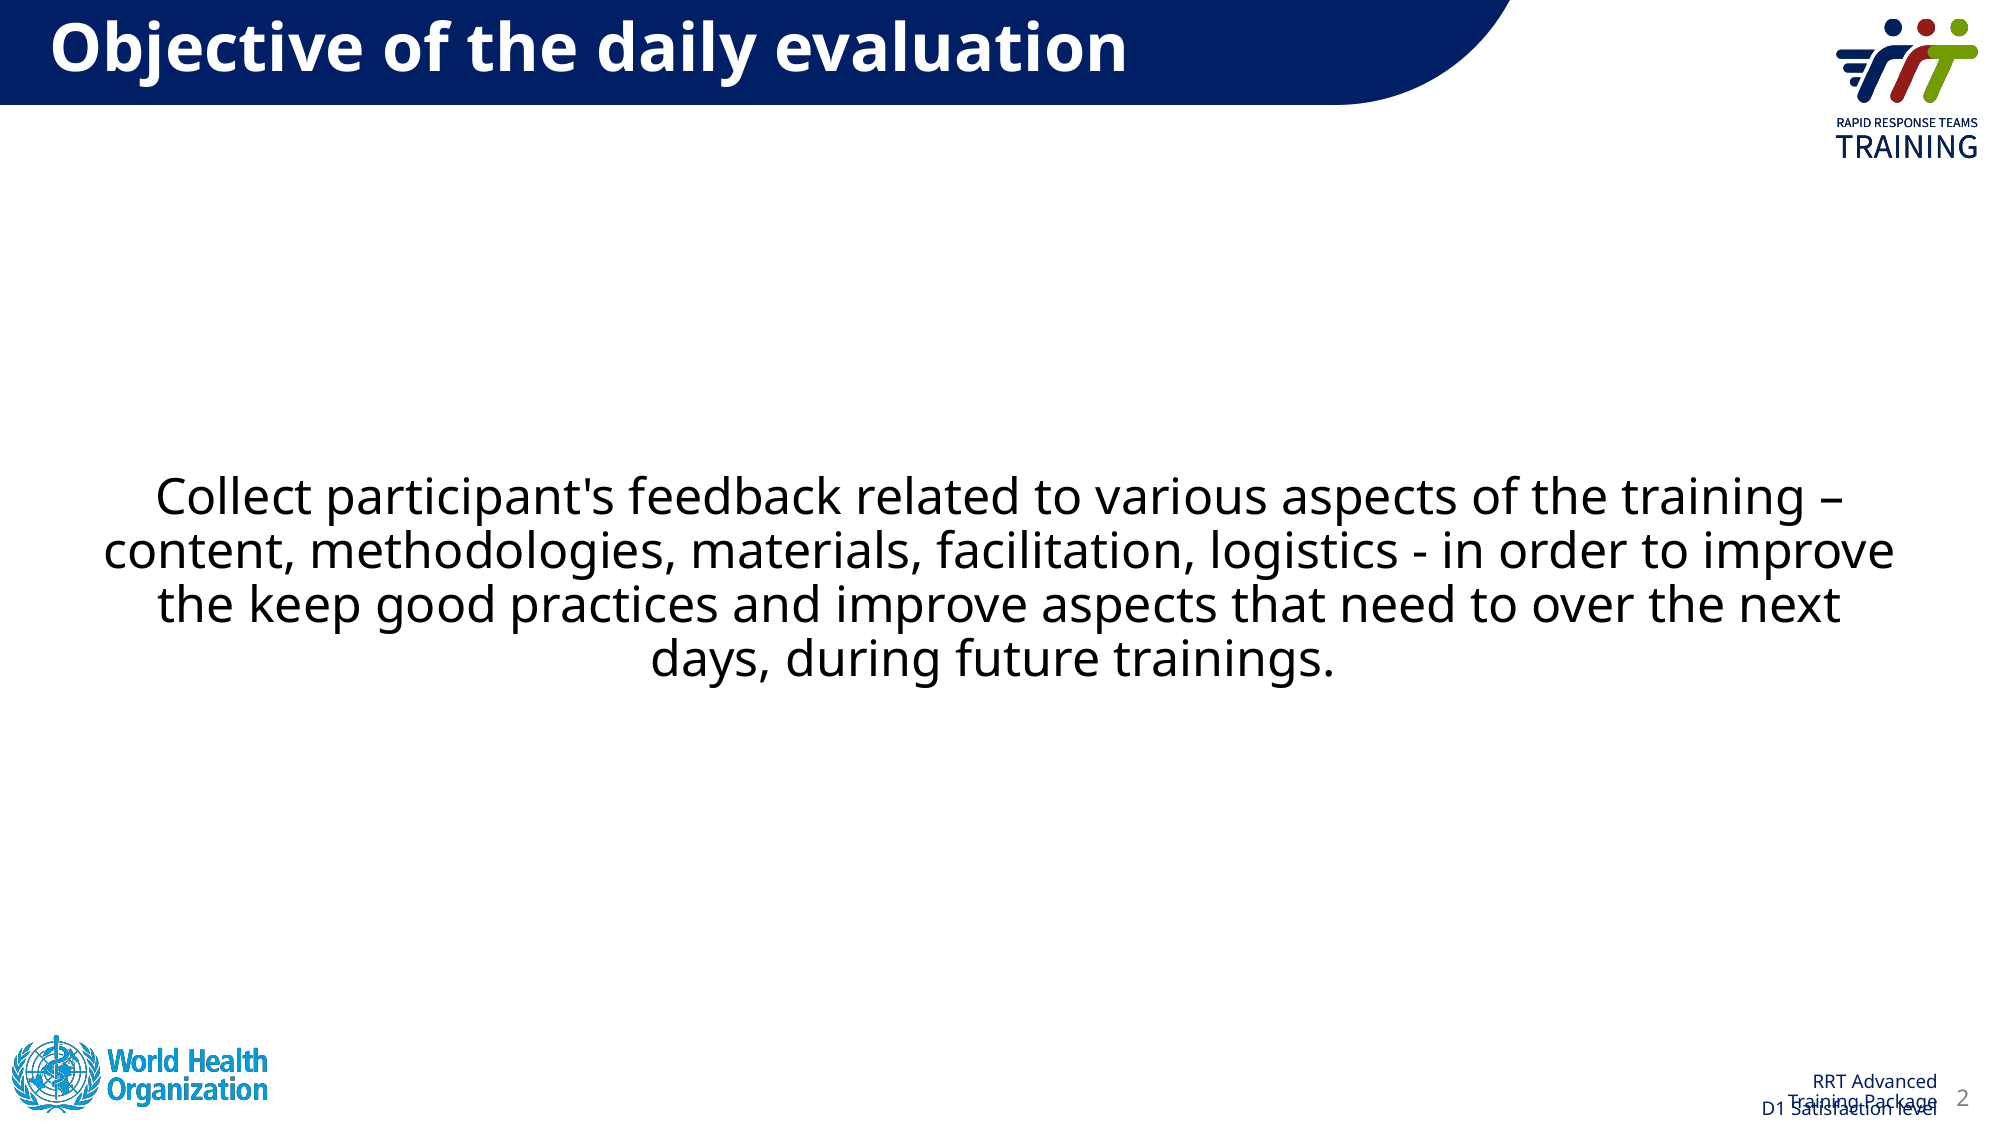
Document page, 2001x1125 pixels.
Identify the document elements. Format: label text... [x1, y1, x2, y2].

picture [71, 1053, 90, 1091]
picture [50, 1108, 62, 1113]
list Collect participant's feedback related to various aspects of the training – content, methodologies, materials, facilitation, logistics - in order to improve the keep good practices and improve aspects that need to over the next days, during future trainings. [87, 463, 1913, 662]
picture [40, 1062, 47, 1070]
picture [30, 1083, 37, 1091]
picture [59, 1035, 267, 1113]
picture [12, 1035, 54, 1068]
picture [0, 0, 1533, 105]
picture [34, 1054, 43, 1078]
picture [24, 1054, 36, 1087]
picture [22, 1062, 26, 1077]
picture [1835, 19, 1978, 167]
title Objective of the daily evaluation [41, 0, 1144, 104]
picture [12, 1083, 48, 1113]
picture [36, 1088, 78, 1105]
picture [46, 1056, 54, 1062]
